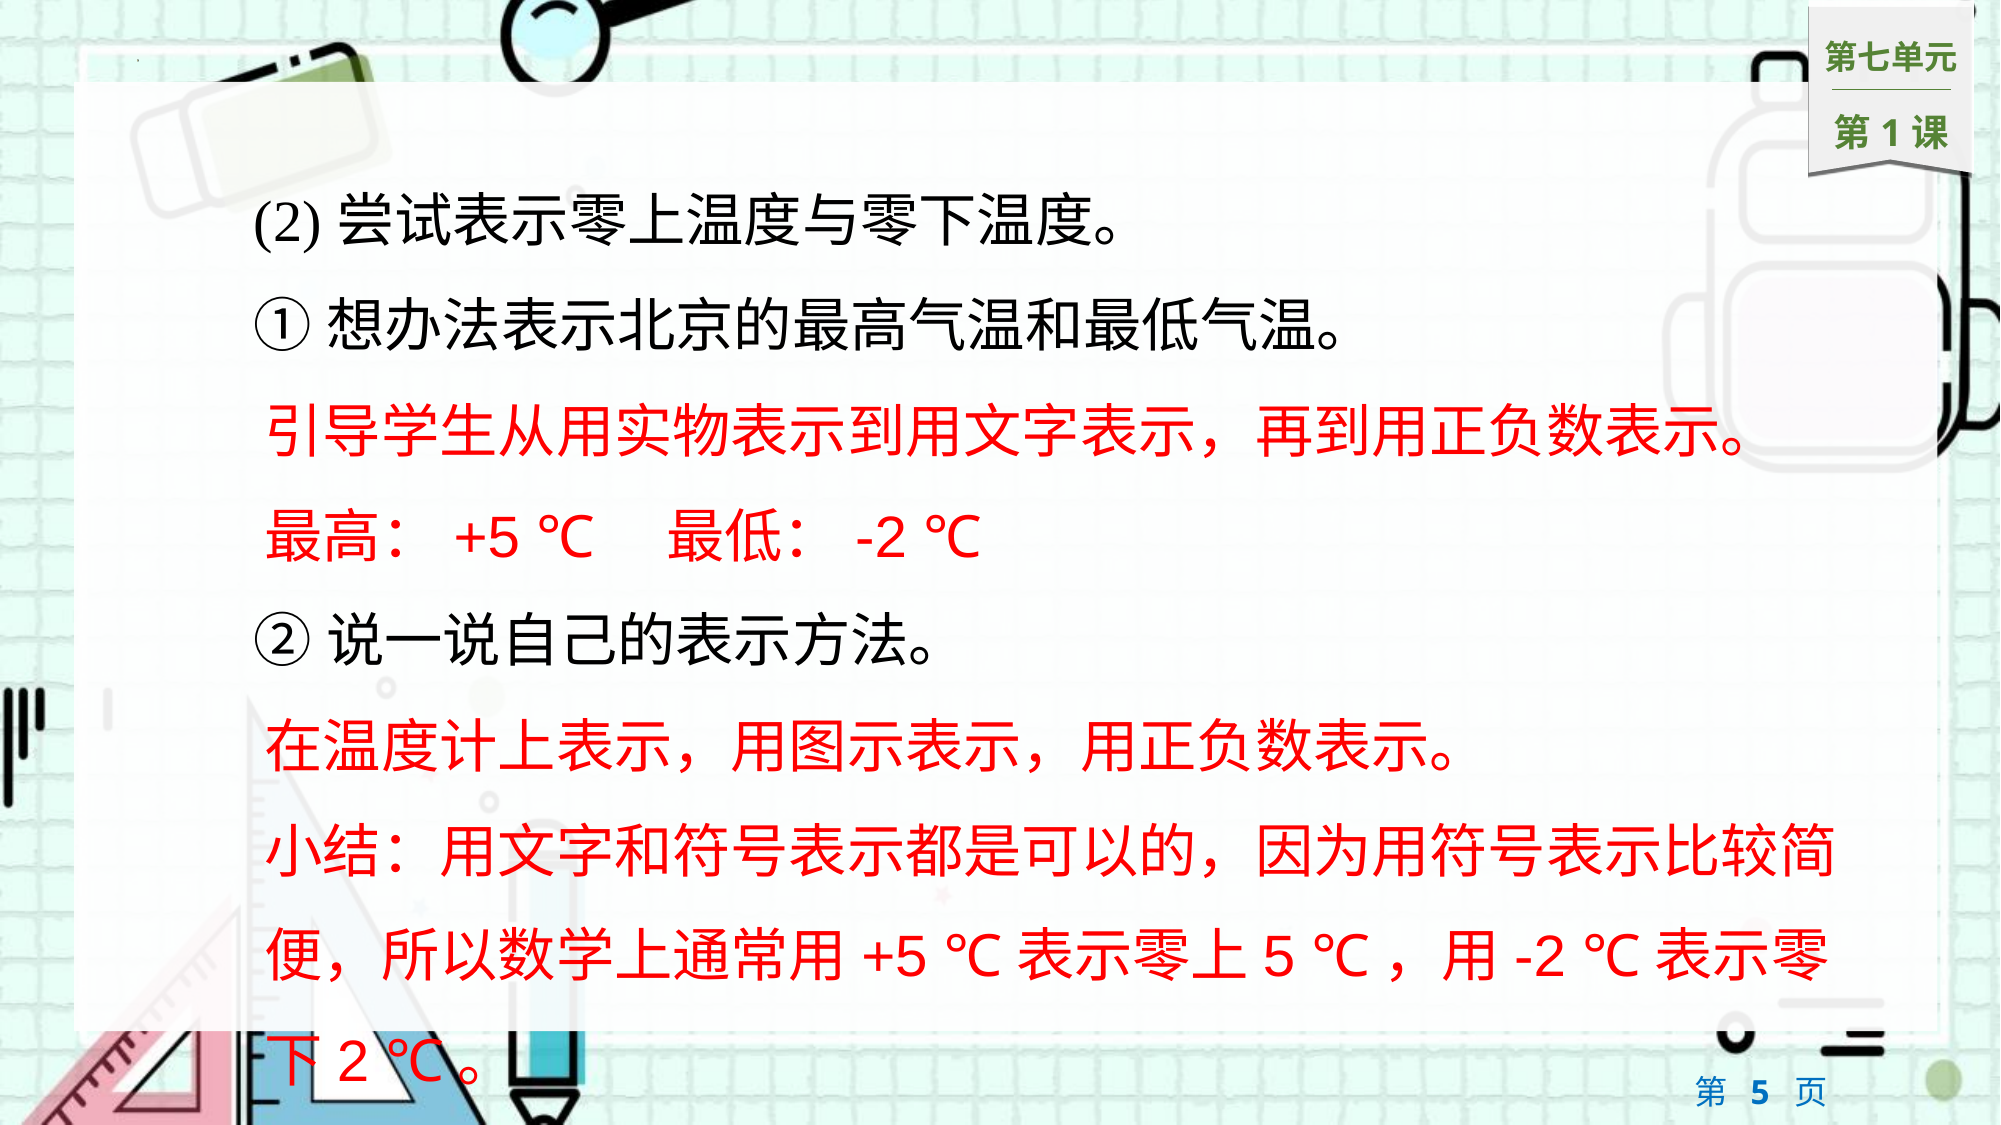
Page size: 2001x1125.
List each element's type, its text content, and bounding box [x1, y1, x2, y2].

picture [0, 0, 2000, 1125]
list 引导学生从用实物表示到用文字表示，再到用正负数表示。 最高：+5 ℃ 最低：-2 ℃ 在温度计上表示，用图示表示，用正负数表示。 小结：用文字和符号表示都是可以的，因为用符号表示比较简便，所以数学上通常用+5 ℃表示零上5 ℃，用-2 ℃表示零下2 ℃。 [249, 351, 1879, 469]
list (2)尝试表示零上温度与零下温度。 ①想办法表示北京的最高气温和最低气温。 ②说一说自己的表示方法。 [121, 140, 1844, 1043]
picture [1938, 168, 1971, 176]
